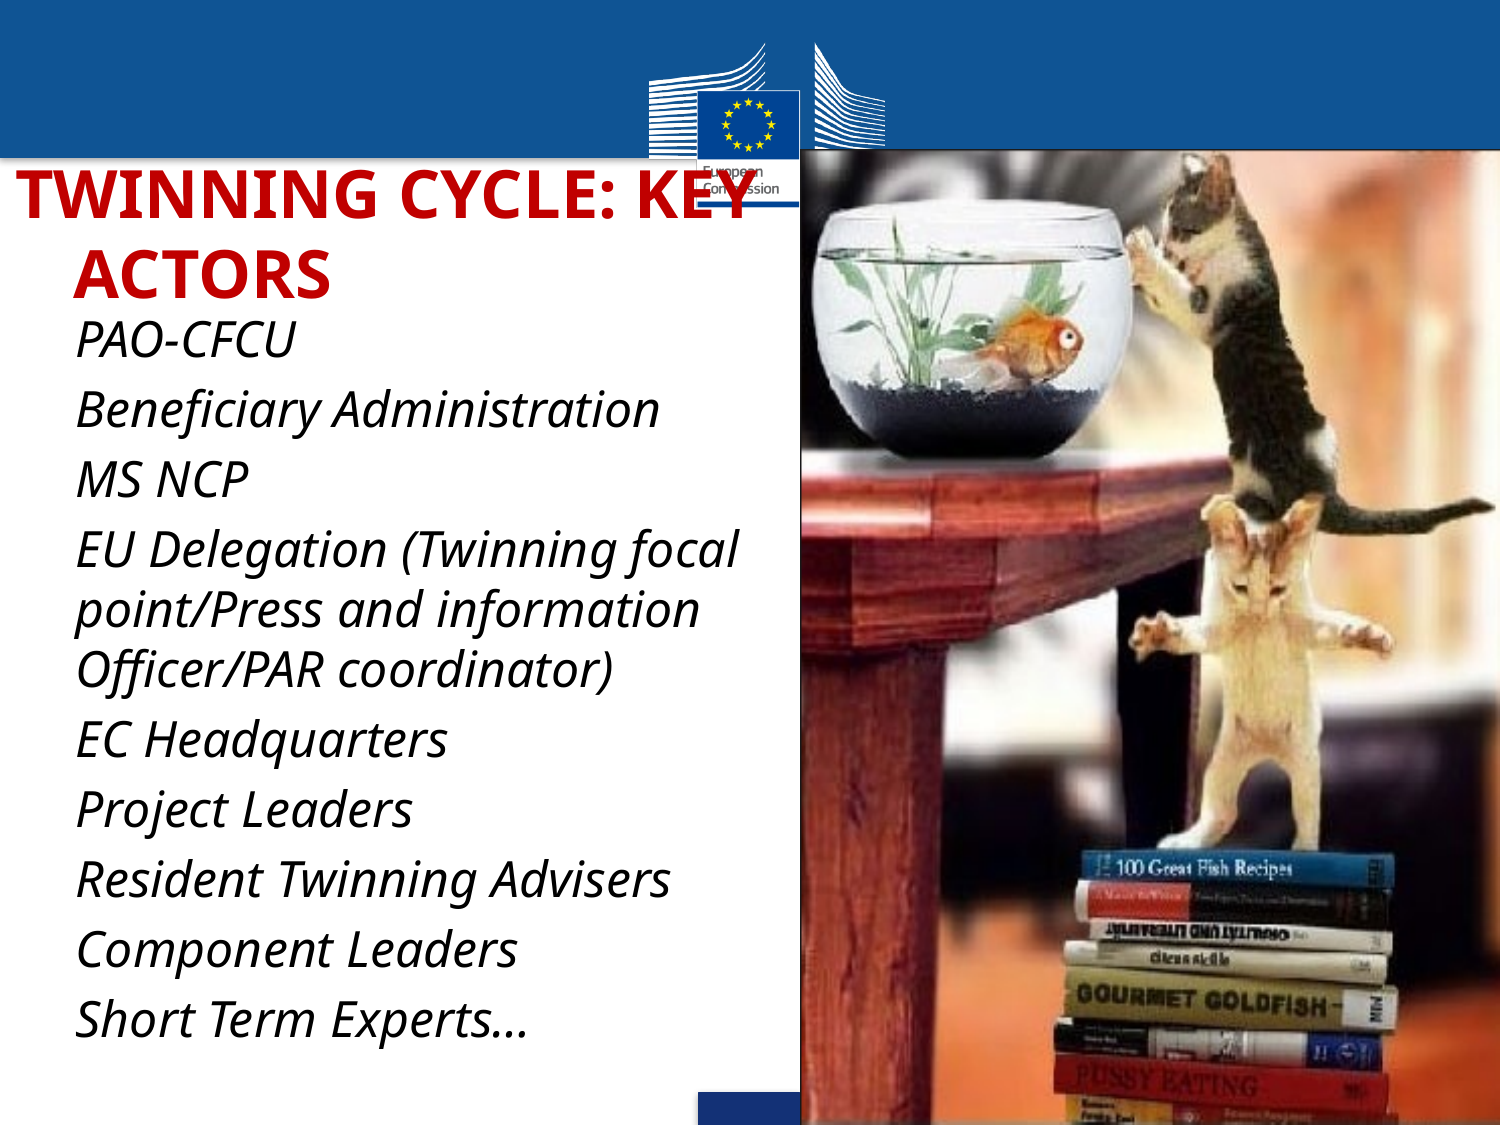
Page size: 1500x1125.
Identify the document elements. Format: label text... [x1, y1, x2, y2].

title TWINNING CYCLE: KEY ACTORS [0, 155, 794, 310]
picture [649, 42, 1500, 1125]
list PAO-CFCU Beneficiary Administration MS NCP EU Delegation (Twinning focal point/Press and information Officer/PAR coordinator) EC Headquarters Project Leaders Resident Twinning Advisers Component Leaders Short Term Experts… [4, 299, 794, 1125]
